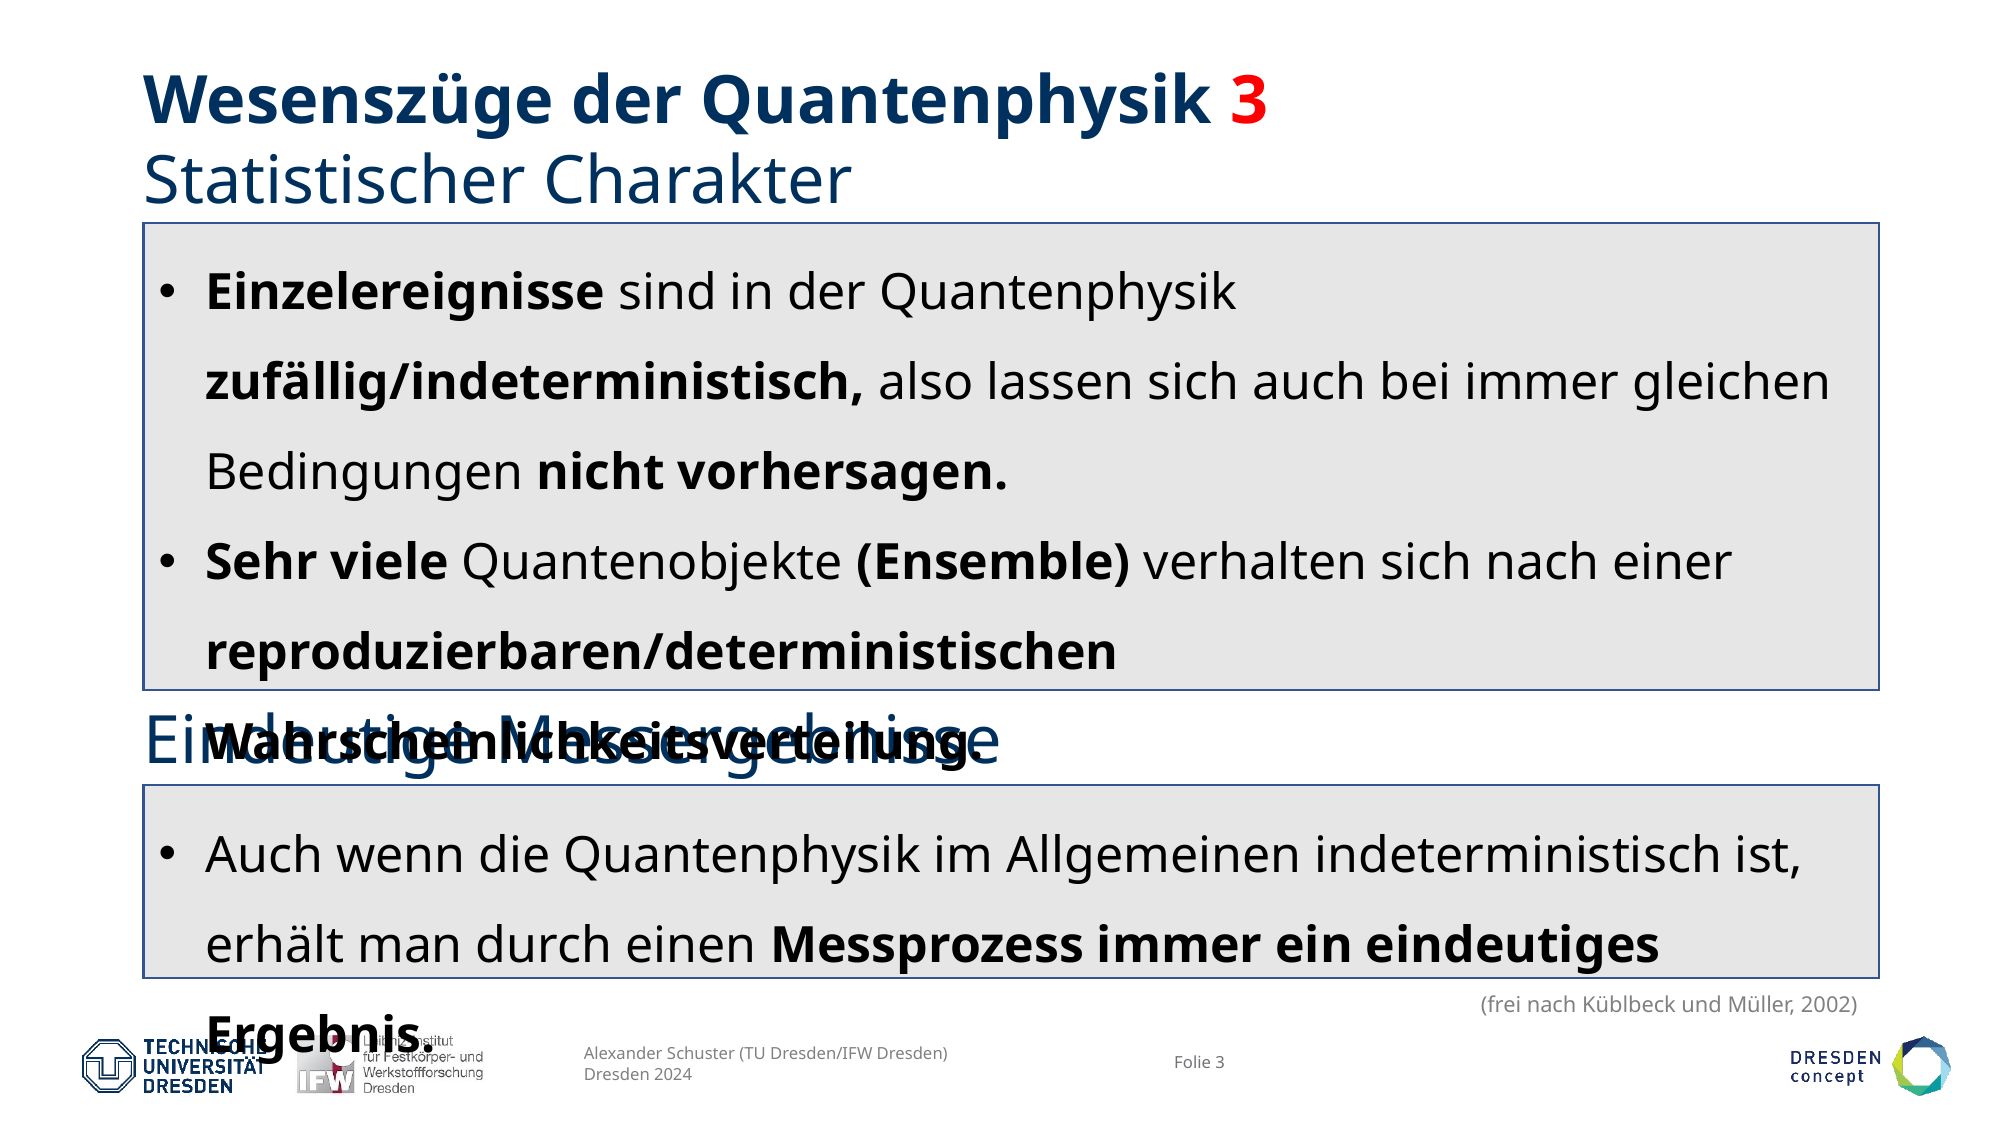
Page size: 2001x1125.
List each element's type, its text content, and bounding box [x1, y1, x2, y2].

text_box Auch wenn die Quantenphysik im Allgemeinen indeterministisch ist, erhält man durch einen Messprozess immer ein eindeutiges Ergebnis. [143, 784, 1880, 979]
picture [82, 1039, 266, 1093]
text_box Einzelereignisse sind in der Quantenphysik zufällig/indeterministisch, also lassen sich auch bei immer gleichen Bedingungen nicht vorhersagen. Sehr viele Quantenobjekte (Ensemble) verhalten sich nach einer reproduzierbaren/deterministischen Wahrscheinlichkeitsverteilung. [143, 222, 1880, 690]
text_box (frei nach Küblbeck und Müller, 2002) [1465, 983, 1880, 1025]
title Wesenszüge der Quantenphysik 3 Statistischer Charakter Eindeutige Messergebnisse [143, 56, 1880, 169]
picture [1791, 1036, 1951, 1096]
picture [294, 1032, 486, 1096]
